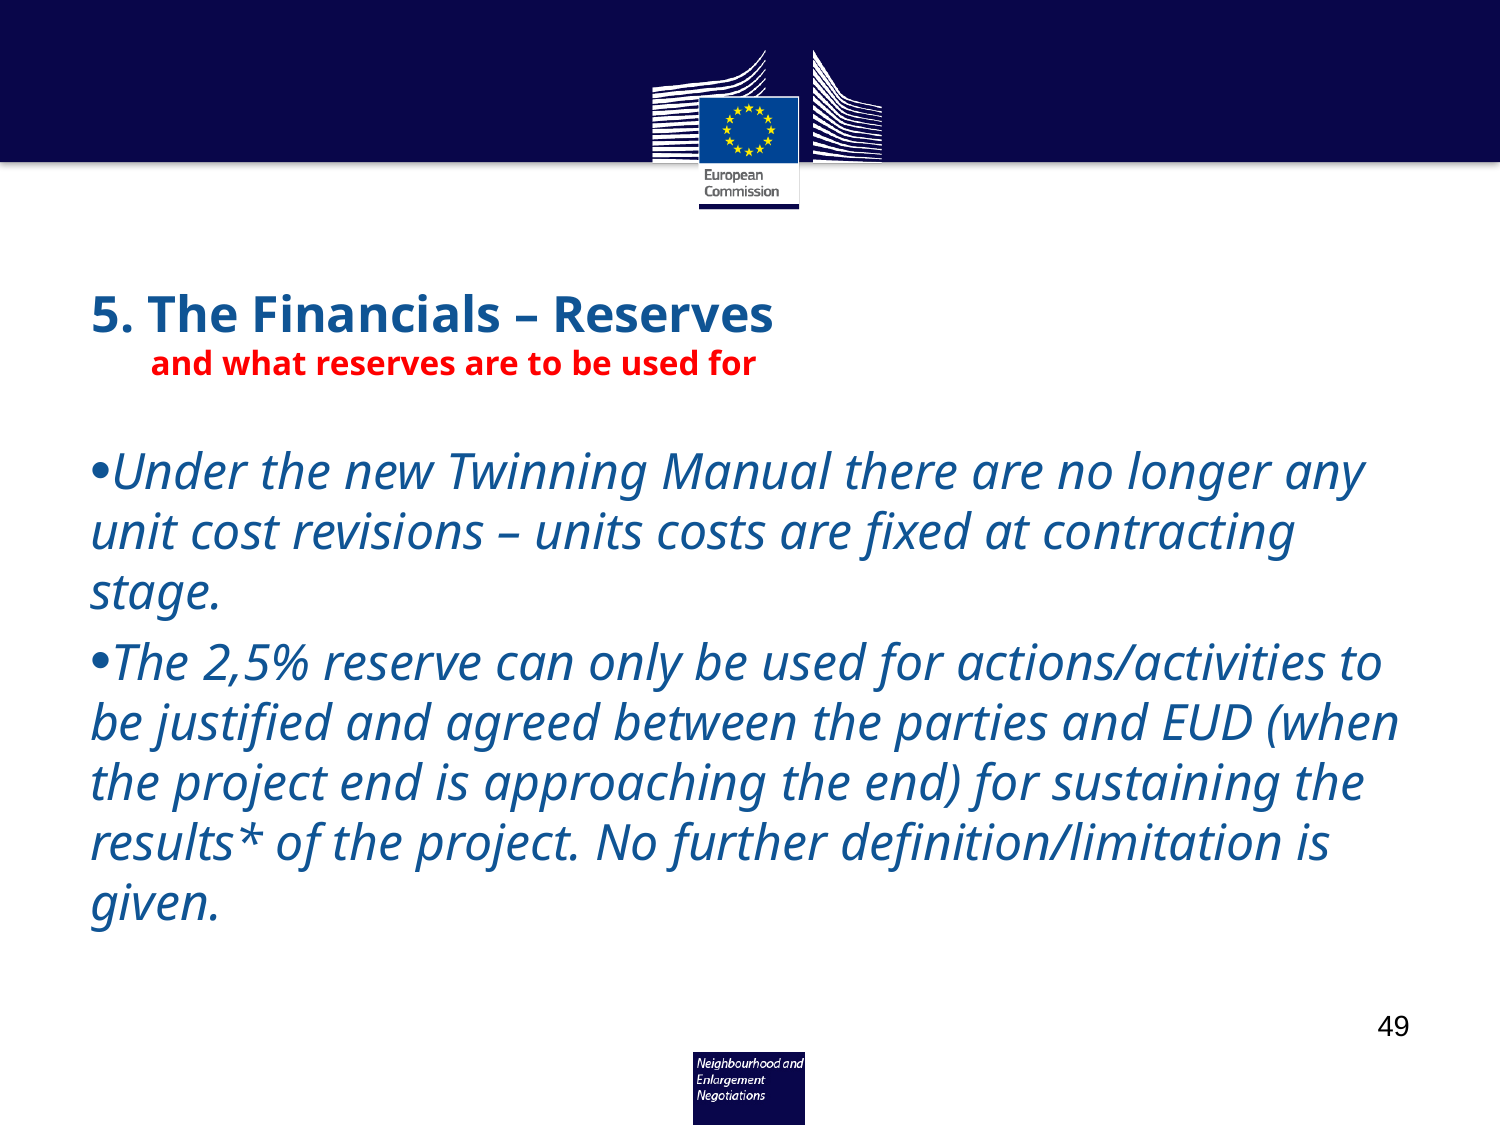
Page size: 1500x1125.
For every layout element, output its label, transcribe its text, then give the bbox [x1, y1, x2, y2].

picture [615, 50, 882, 255]
picture [693, 1052, 805, 1125]
list Under the new Twinning Manual there are no longer any unit cost revisions – units costs are fixed at contracting stage. The 2,5% reserve can only be used for actions/activities to be justified and agreed between the parties and EUD (when the project end is approaching the end) for sustaining the results* of the project. No further definition/limitation is given. [74, 432, 1426, 988]
slide_number 49 [1074, 999, 1426, 1078]
title 5. The Financials – Reserves and what reserves are to be used for [76, 255, 1427, 410]
